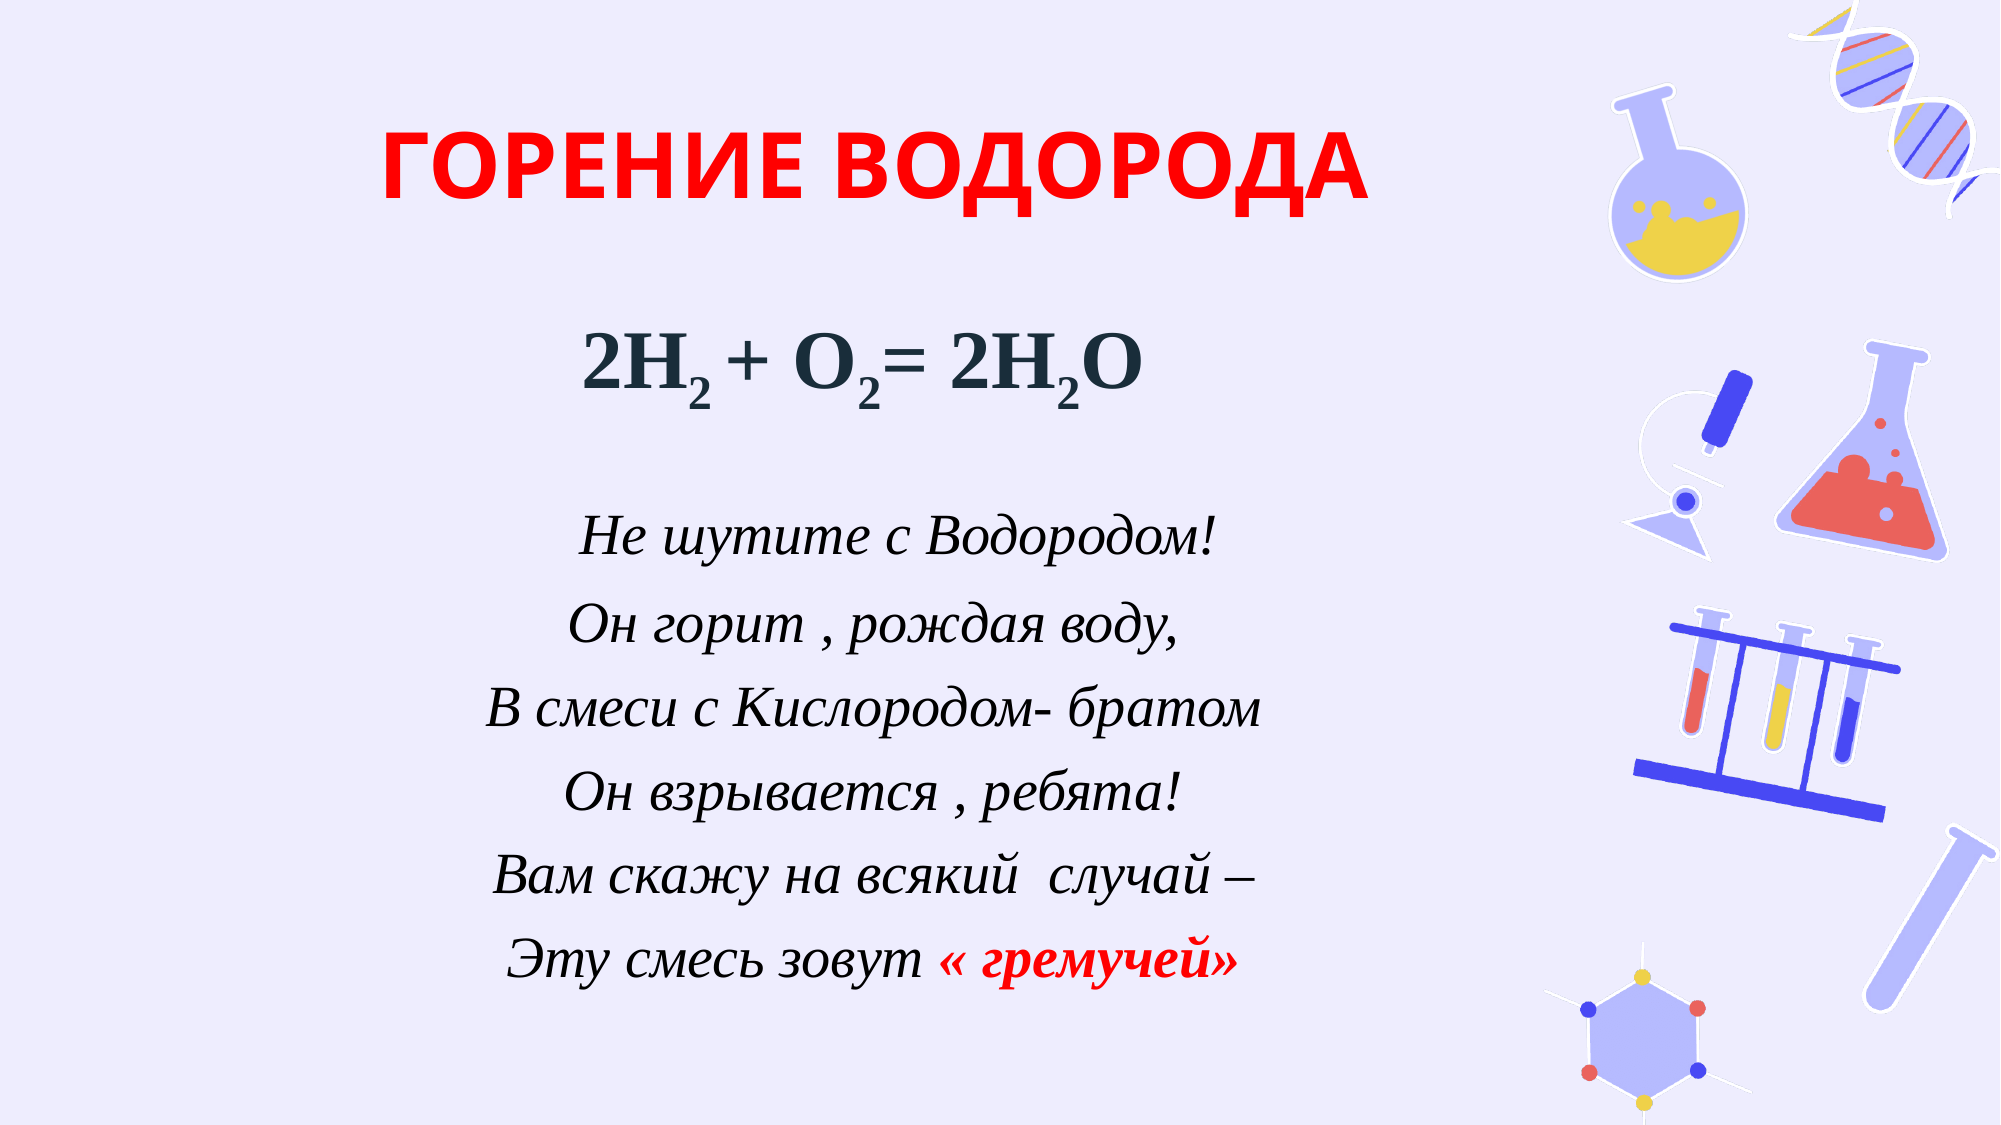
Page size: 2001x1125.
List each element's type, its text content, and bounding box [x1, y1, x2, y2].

picture [1632, 604, 2000, 1014]
picture [1619, 369, 1753, 563]
picture [1543, 941, 1753, 1125]
picture [1611, 0, 2001, 312]
list 2H2 + O2= 2H2O Не шутите с Водородом! Он горит , рождая воду, В смеси с Кислородом- братом Он взрывается , ребята! Вам скажу на всякий случай – Эту смесь зовут « гремучей» [137, 299, 1611, 1014]
title ГОРЕНИЕ ВОДОРОДА [137, 59, 1611, 278]
picture [1773, 338, 1950, 563]
